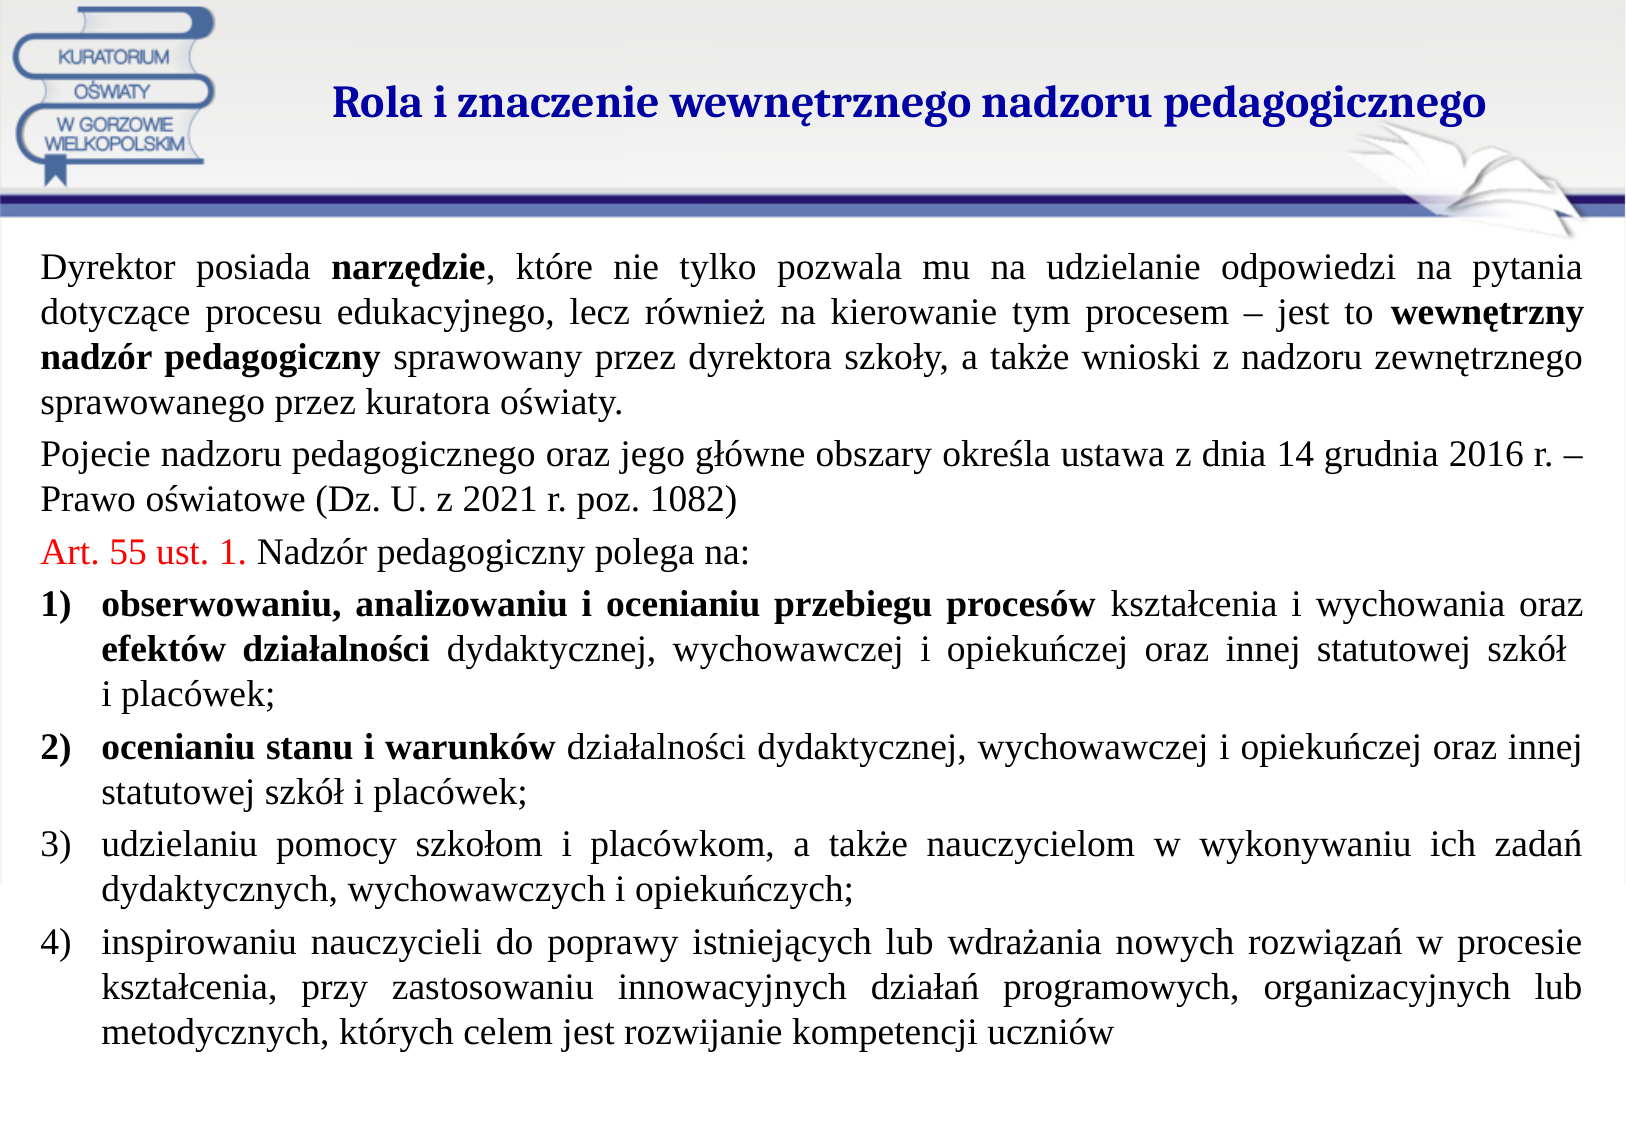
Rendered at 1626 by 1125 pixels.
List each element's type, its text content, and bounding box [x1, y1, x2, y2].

title Rola i znaczenie wewnętrznego nadzoru pedagogicznego [317, 23, 1600, 176]
picture [0, 0, 1626, 1125]
list Dyrektor posiada narzędzie, które nie tylko pozwala mu na udzielanie odpowiedzi na pytania dotyczące procesu edukacyjnego, lecz również na kierowanie tym procesem – jest to wewnętrzny nadzór pedagogiczny sprawowany przez dyrektora szkoły, a także wnioski z nadzoru zewnętrznego sprawowanego przez kuratora oświaty. Pojecie nadzoru pedagogicznego oraz jego główne obszary określa ustawa z dnia 14 grudnia 2016 r. –Prawo oświatowe (Dz. U. z 2021 r. poz. 1082) Art. 55 ust. 1. Nadzór pedagogiczny polega na: obserwowaniu, analizowaniu i ocenianiu przebiegu procesów kształcenia i wychowania oraz efektów działalności dydaktycznej, wychowawczej i opiekuńczej oraz innej statutowej szkół i placówek; ocenianiu stanu i warunków działalności dydaktycznej, wychowawczej i opiekuńczej oraz innej statutowej szkół i placówek; udzielaniu pomocy szkołom i placówkom, a także nauczycielom w wykonywaniu ich zadań dydaktycznych, wychowawczych i opiekuńczych; inspirowaniu nauczycieli do poprawy istniejących lub wdrażania nowych rozwiązań w procesie kształcenia, przy zastosowaniu innowacyjnych działań programowych, organizacyjnych lub metodycznych, których celem jest rozwijanie kompetencji uczniów [25, 234, 1600, 938]
